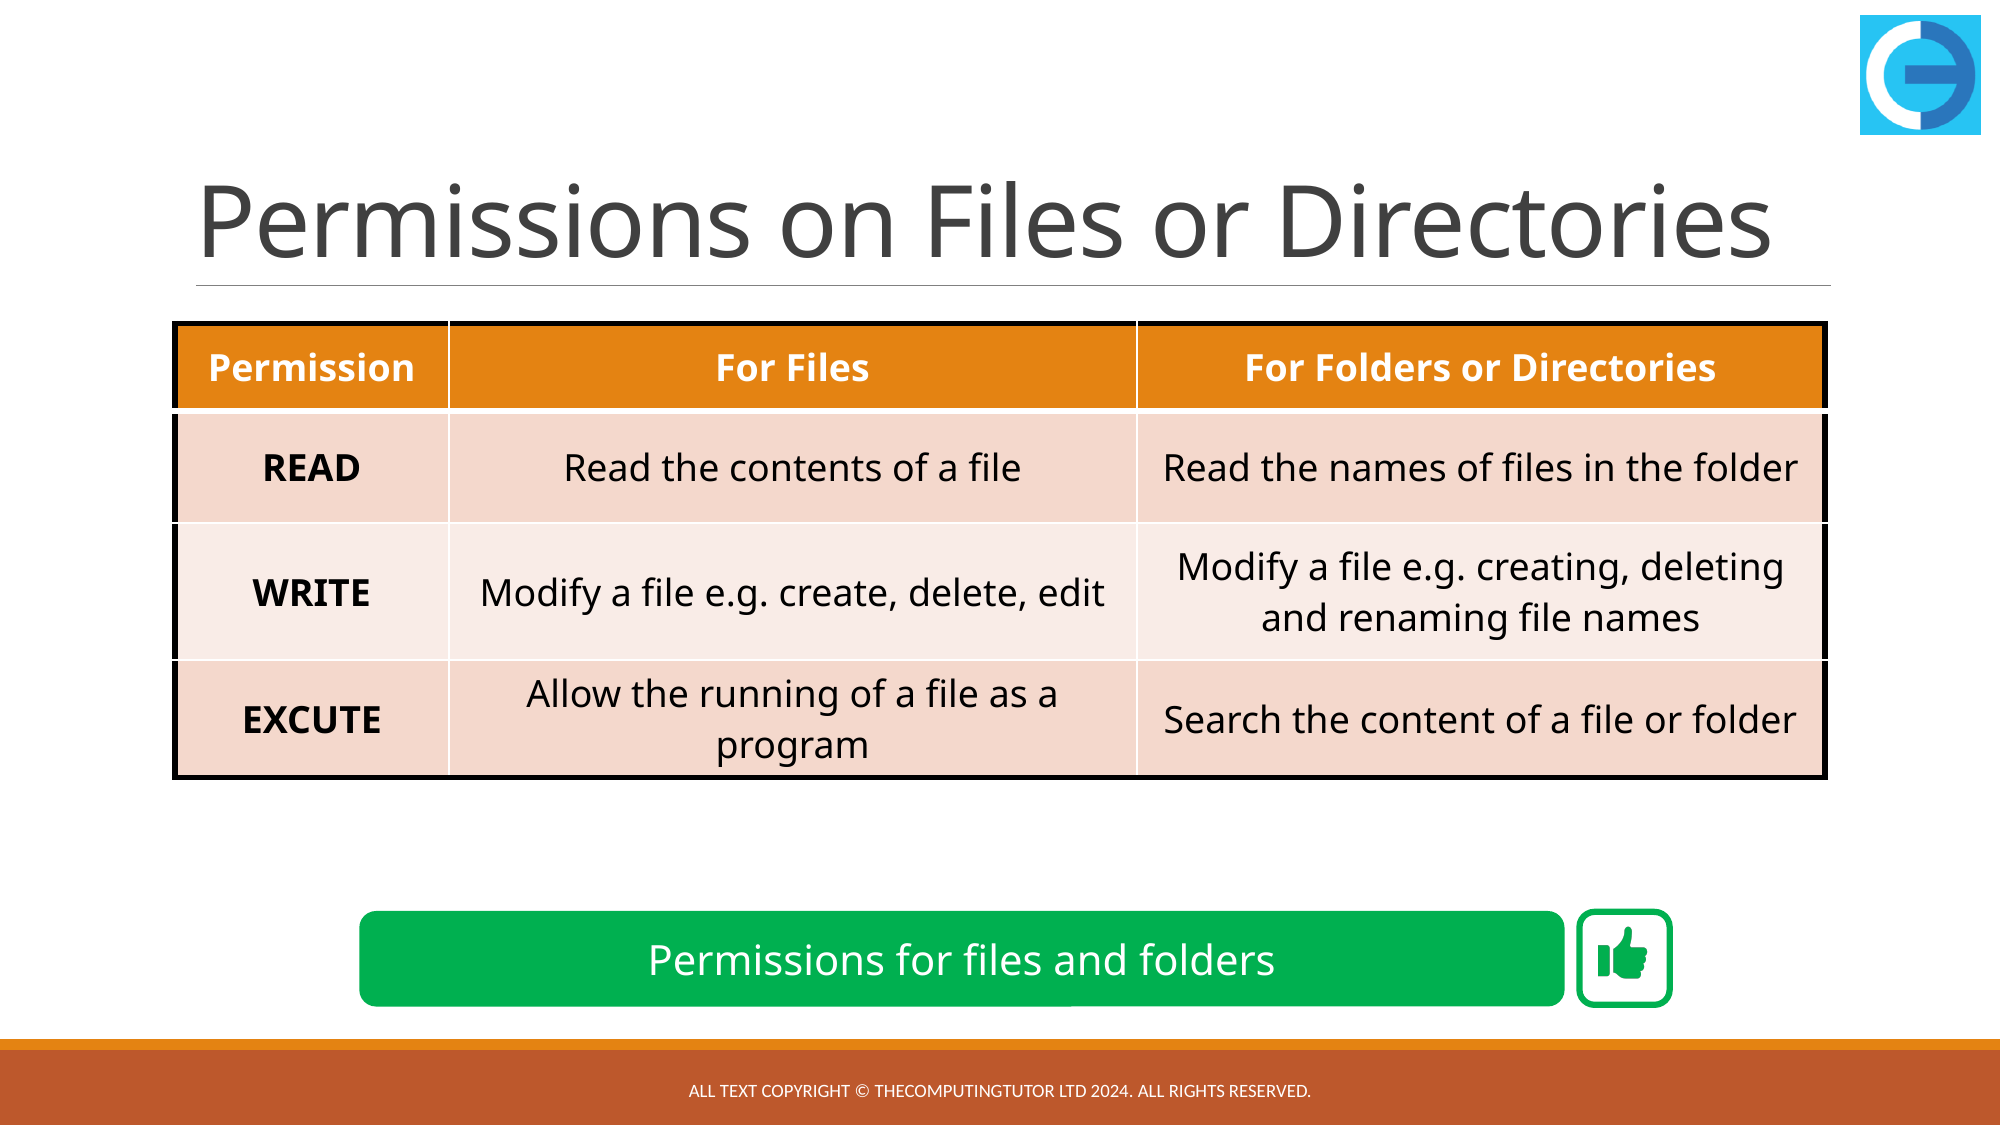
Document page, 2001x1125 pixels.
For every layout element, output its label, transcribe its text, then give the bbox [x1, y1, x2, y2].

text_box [1578, 911, 1671, 1006]
table_cell WRITE [178, 524, 448, 659]
table_cell Search the content of a file or folder [1138, 661, 1822, 775]
table_header For Files [450, 326, 1136, 408]
table_cell Modify a file e.g. creating, deleting and renaming file names [1138, 524, 1822, 659]
text_box Permissions for files and folders [359, 910, 1565, 1007]
table_cell Allow the running of a file as a program [450, 661, 1136, 775]
table_cell Read the contents of a file [450, 414, 1136, 522]
table_header Permission [178, 326, 448, 408]
table_cell Read the names of files in the folder [1138, 414, 1822, 522]
footer All text copyright © TheComputingTutor Ltd 2024. All rights Reserved. [604, 1059, 1396, 1120]
table_cell EXCUTE [178, 661, 448, 775]
table_cell READ [178, 414, 448, 522]
title Permissions on Files or Directories [180, 47, 1830, 285]
table_header For Folders or Directories [1138, 326, 1822, 408]
picture [1860, 15, 1981, 135]
table_cell Modify a file e.g. create, delete, edit [450, 524, 1136, 659]
